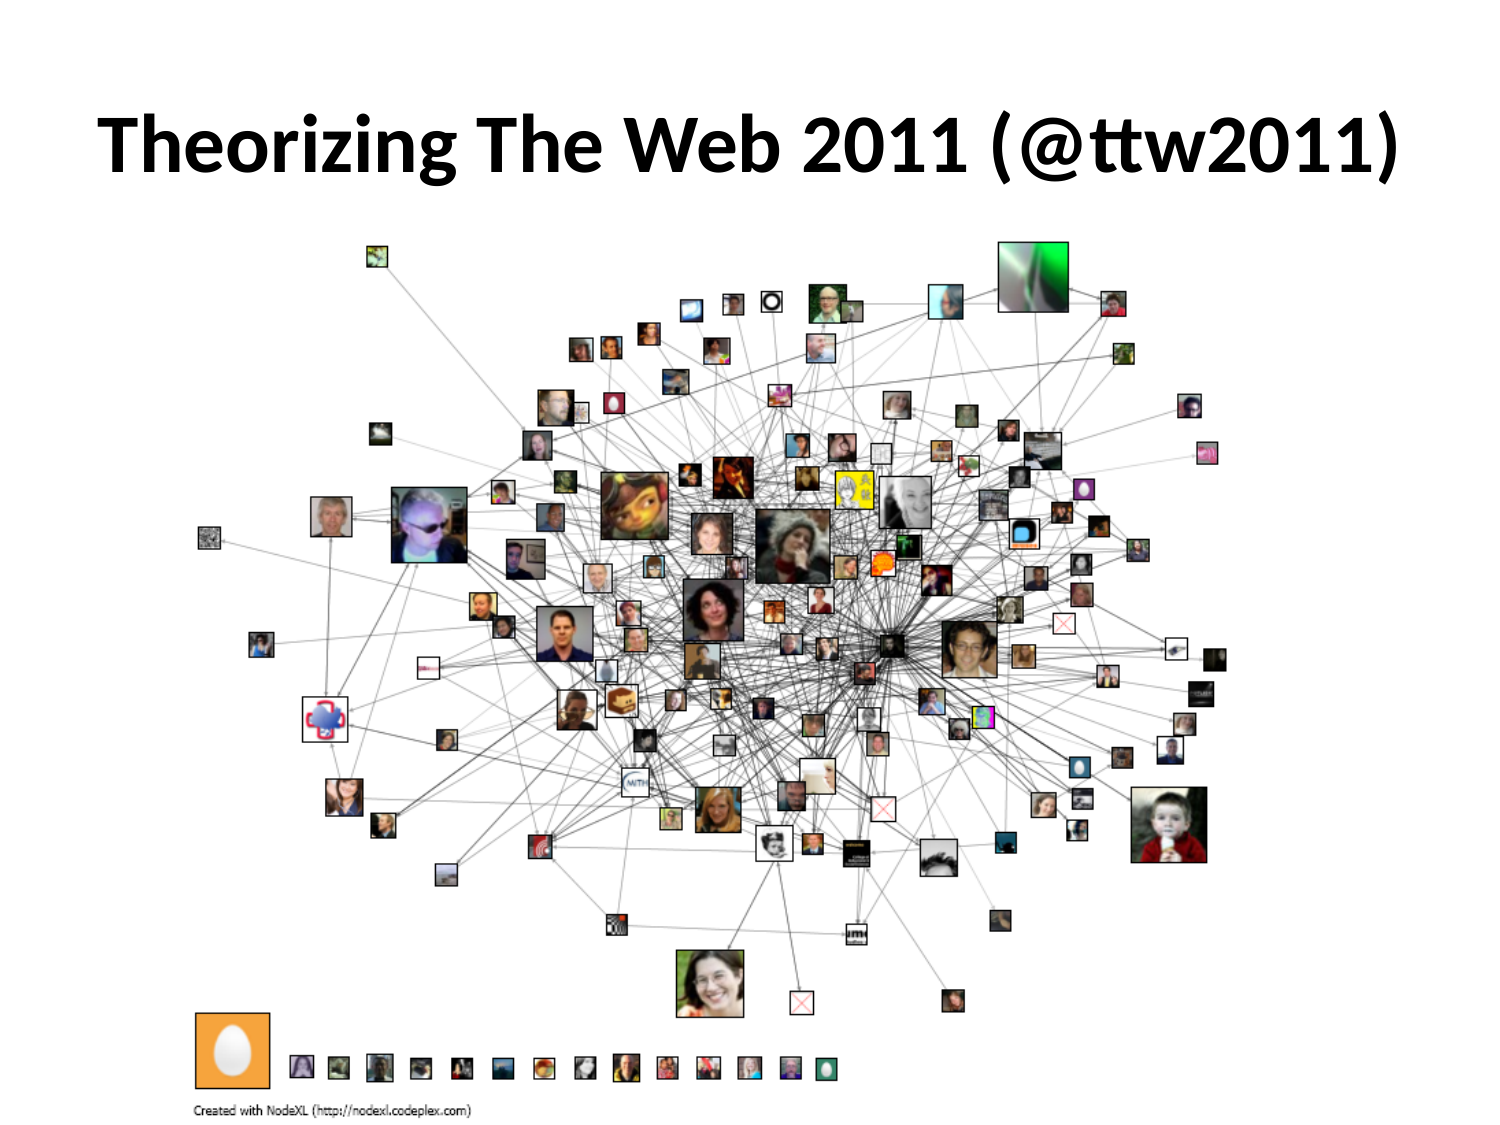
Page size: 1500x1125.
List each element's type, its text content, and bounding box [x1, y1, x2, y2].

title Theorizing The Web 2011 (@ttw2011) [74, 44, 1426, 233]
picture [187, 224, 1313, 1125]
